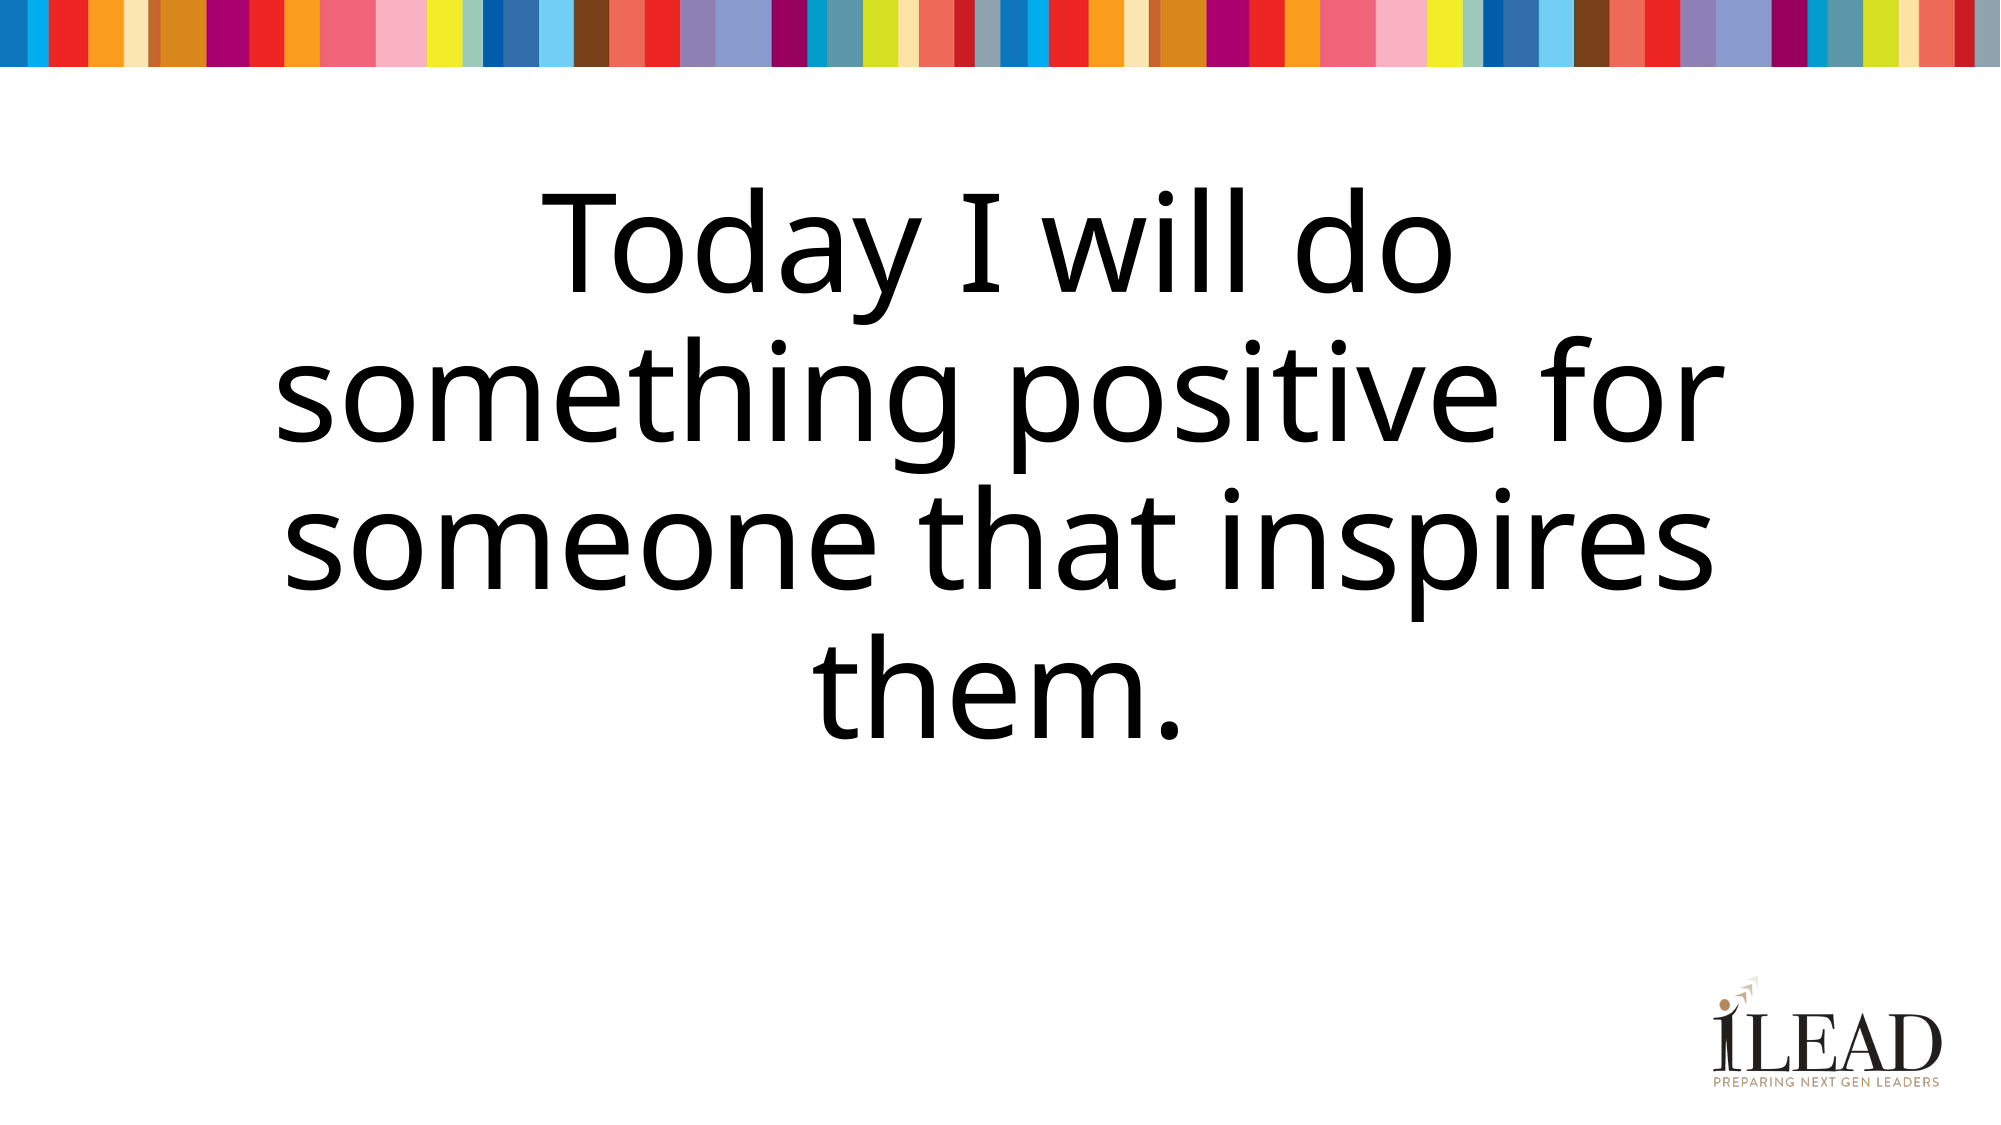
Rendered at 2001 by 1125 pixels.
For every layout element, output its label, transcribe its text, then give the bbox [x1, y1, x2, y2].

picture [828, 0, 1026, 67]
picture [1709, 972, 1945, 1091]
picture [0, 0, 26, 67]
picture [1828, 0, 2000, 67]
picture [1048, 0, 1808, 67]
picture [48, 0, 808, 67]
title Today I will do something positive for someone that inspires them. [249, 270, 1750, 776]
